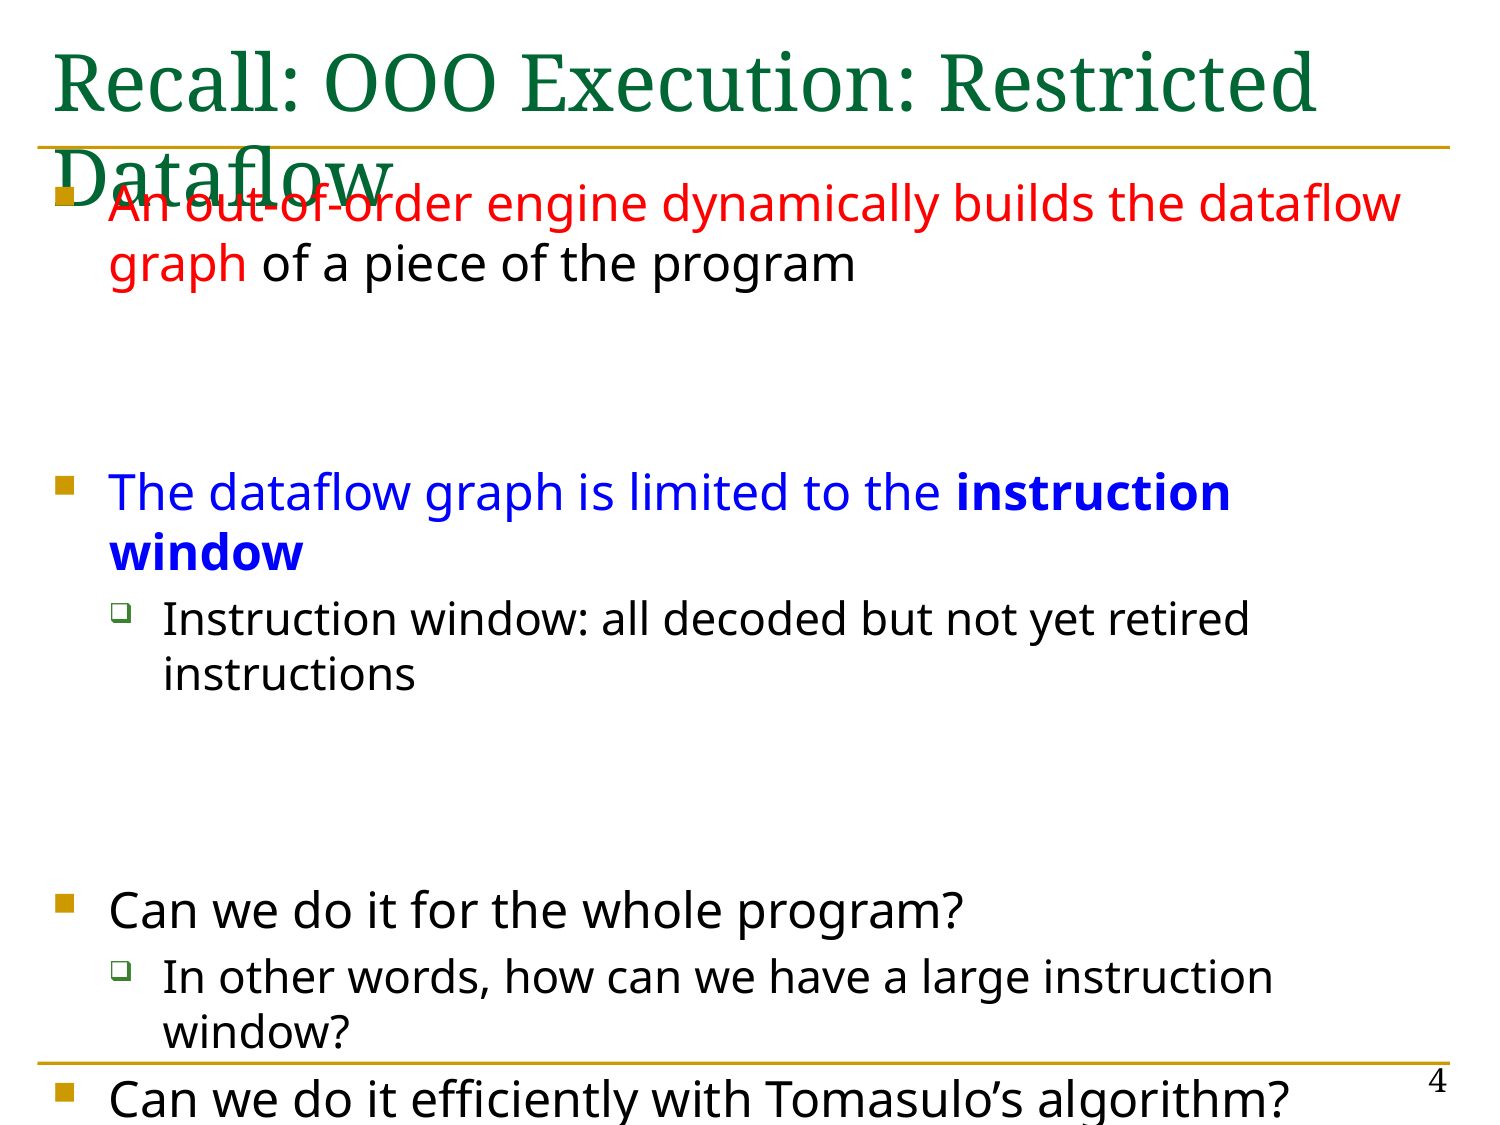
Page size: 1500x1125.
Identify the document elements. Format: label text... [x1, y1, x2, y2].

slide_number 4 [1111, 1036, 1462, 1112]
title Recall: OOO Execution: Restricted Dataflow [37, 24, 1500, 200]
list An out-of-order engine dynamically builds the dataflow graph of a piece of the program The dataflow graph is limited to the instruction window Instruction window: all decoded but not yet retired instructions Can we do it for the whole program? In other words, how can we have a large instruction window? Can we do it efficiently with Tomasulo’s algorithm? [37, 163, 1450, 1016]
